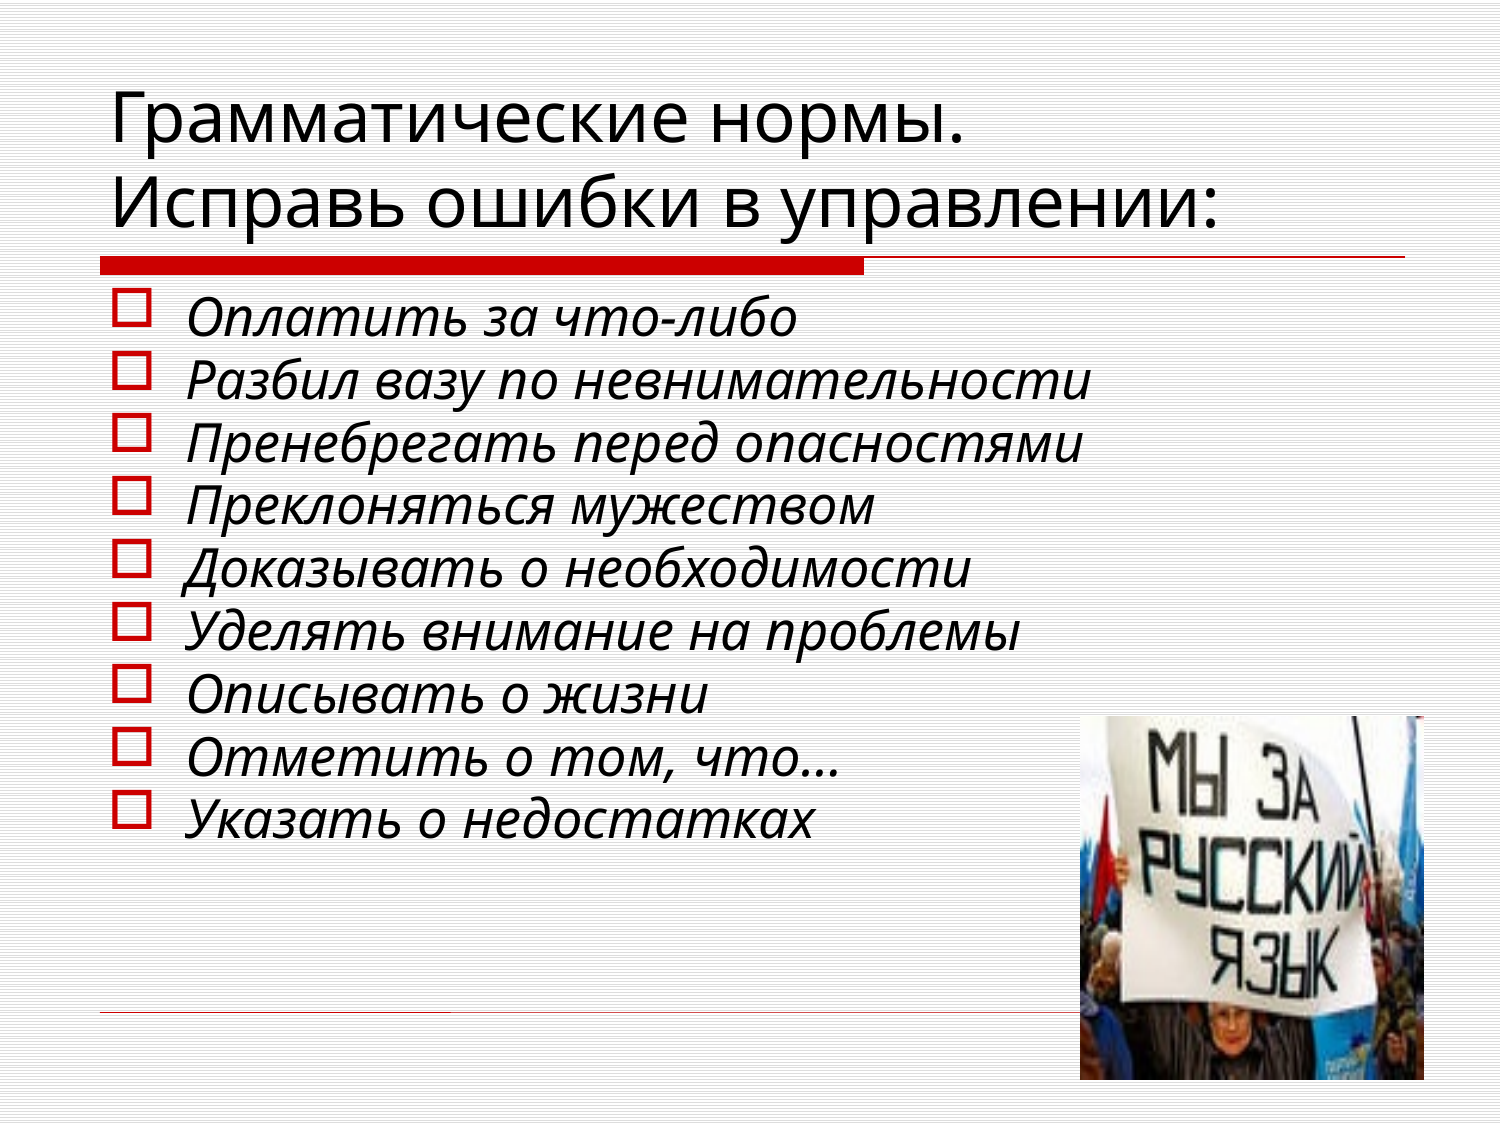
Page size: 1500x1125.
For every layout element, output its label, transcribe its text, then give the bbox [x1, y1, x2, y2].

picture [1080, 715, 1425, 1080]
title Грамматические нормы. Исправь ошибки в управлении: [94, 50, 1407, 250]
list Оплатить за что-либо Разбил вазу по невнимательности Пренебрегать перед опасностями Преклоняться мужеством Доказывать о необходимости Уделять внимание на проблемы Описывать о жизни Отметить о том, что… Указать о недостатках [92, 287, 1406, 988]
